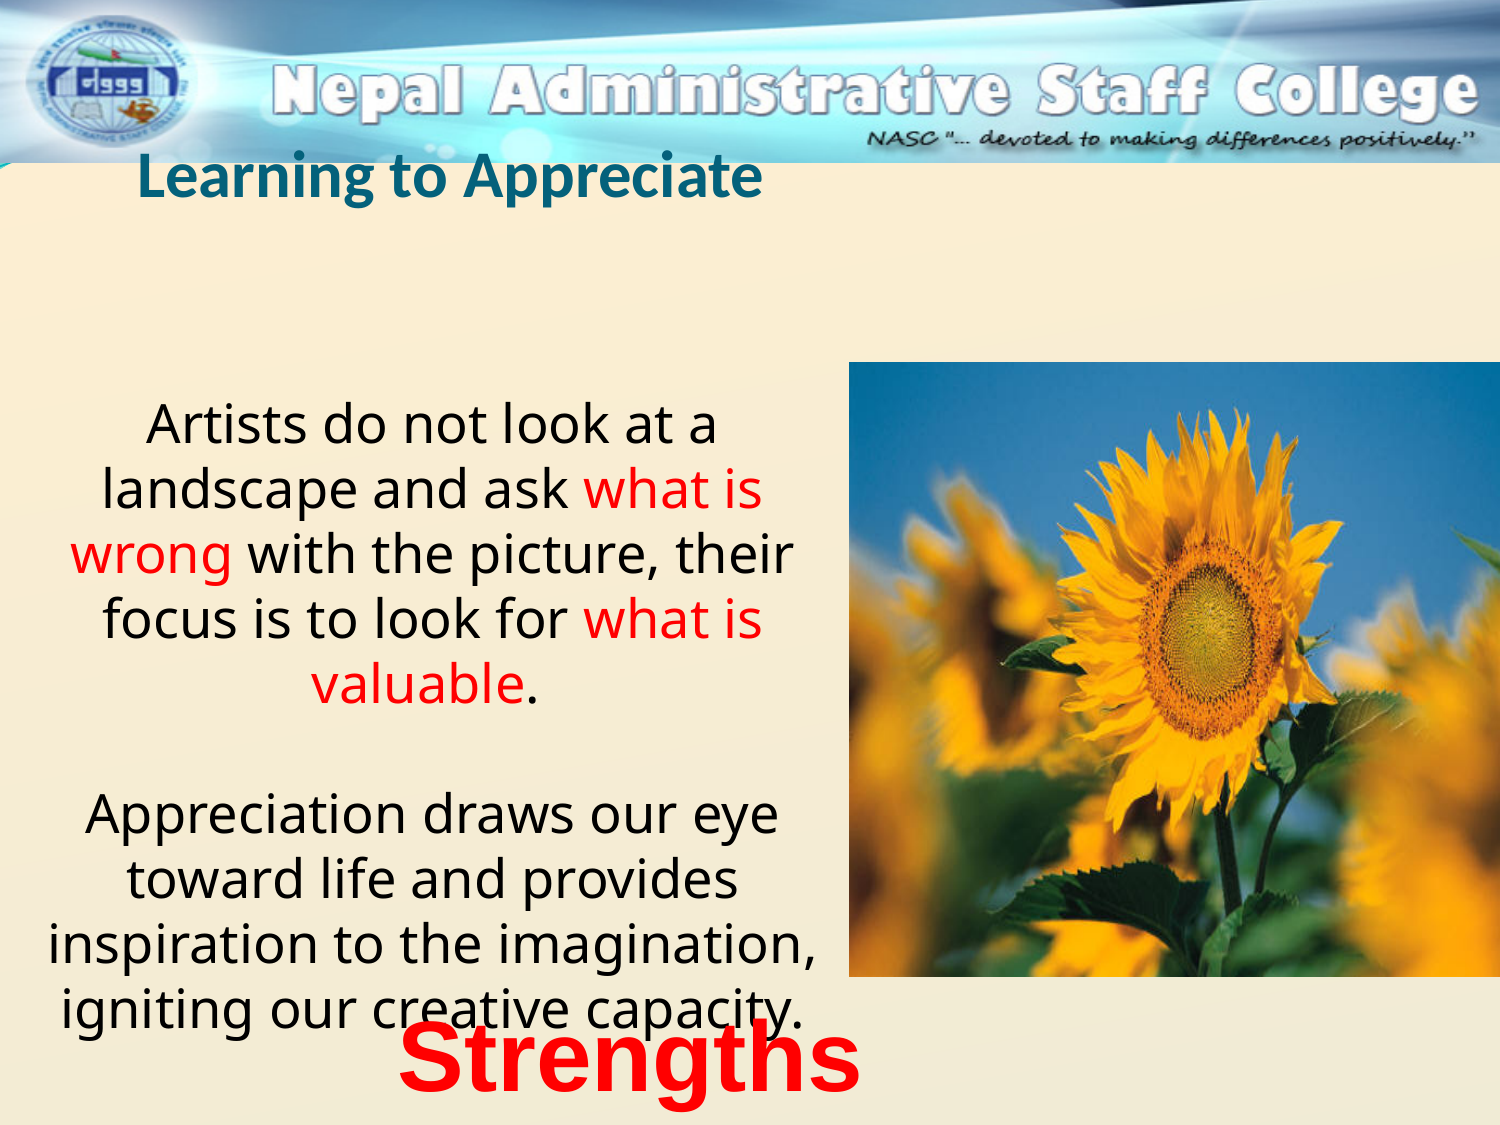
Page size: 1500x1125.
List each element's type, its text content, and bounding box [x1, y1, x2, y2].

text_box Artists do not look at a landscape and ask what is wrong with the picture, their focus is to look for what is valuable. Appreciation draws our eye toward life and provides inspiration to the imagination, igniting our creative capacity. [12, 382, 843, 1047]
picture [0, 0, 1500, 163]
text_box Learning to Appreciate [119, 57, 1150, 220]
picture [849, 362, 1500, 978]
text_box Strengths Matter! [220, 983, 1042, 1125]
